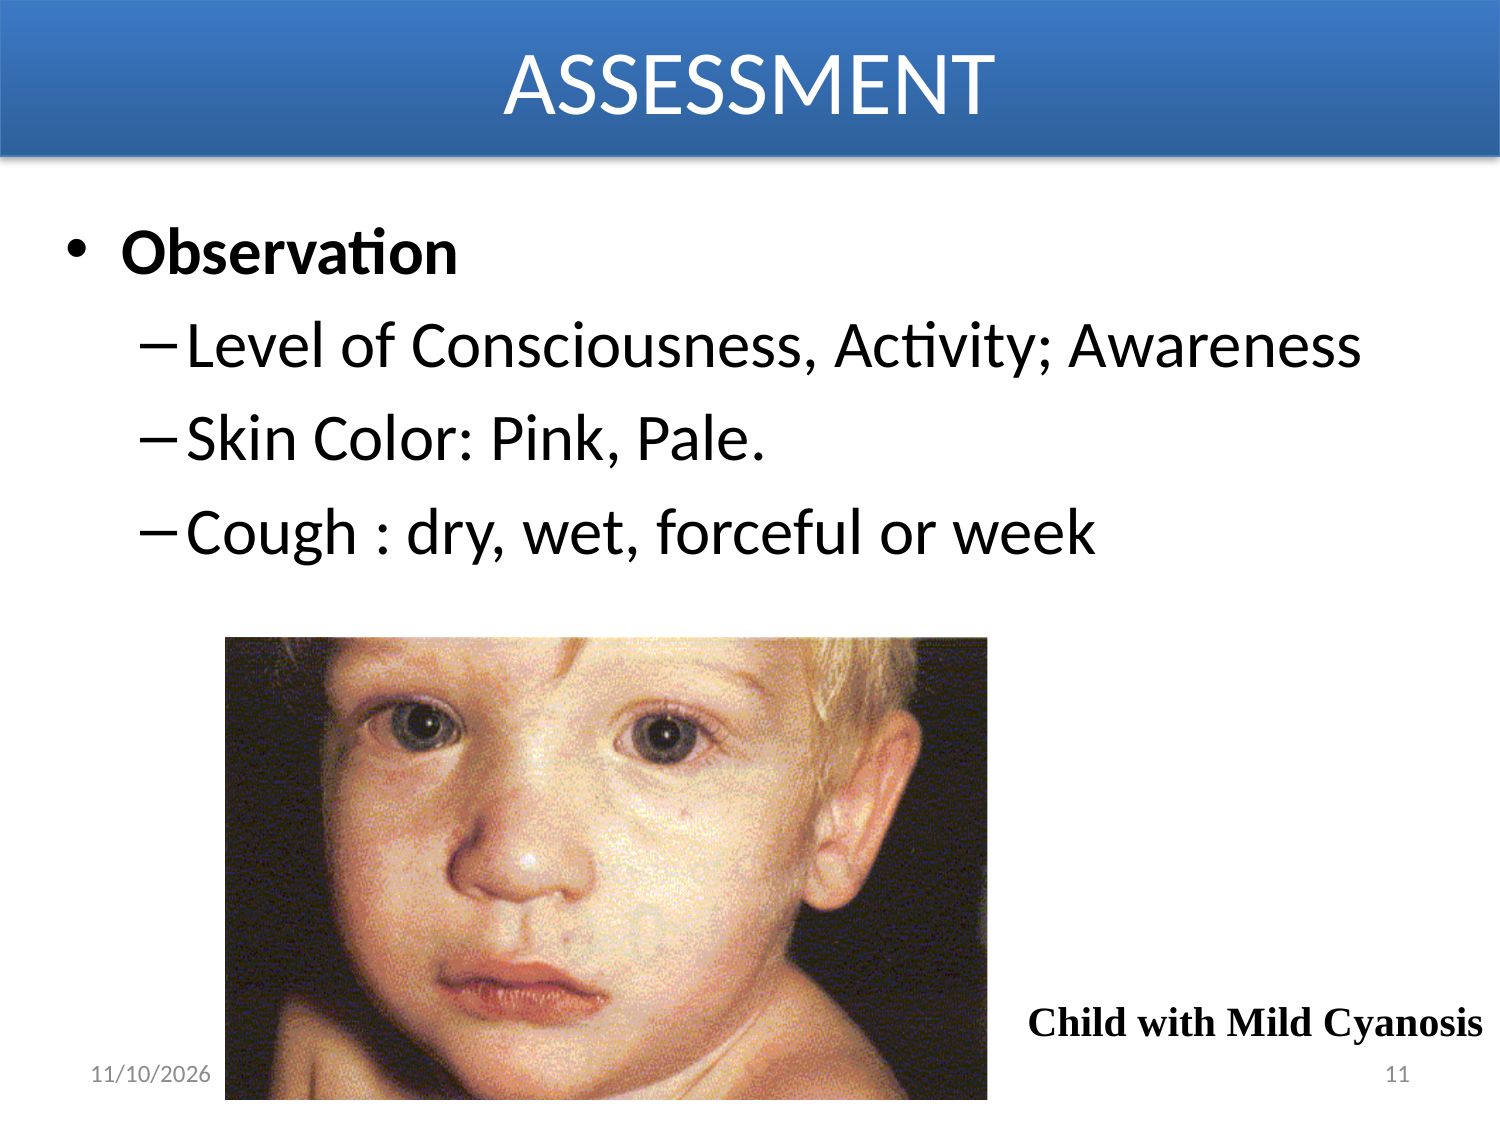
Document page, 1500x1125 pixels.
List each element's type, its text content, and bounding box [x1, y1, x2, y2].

list Observation Level of Consciousness, Activity; Awareness Skin Color: Pink, Pale. Cough : dry, wet, forceful or week [50, 200, 1413, 588]
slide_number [75, 1042, 219, 1103]
slide_number 11 [1074, 1053, 1425, 1103]
title ASSESSMENT [0, 0, 1500, 157]
text_box Child with Mild Cyanosis [1012, 987, 1500, 1053]
picture [224, 637, 988, 1101]
